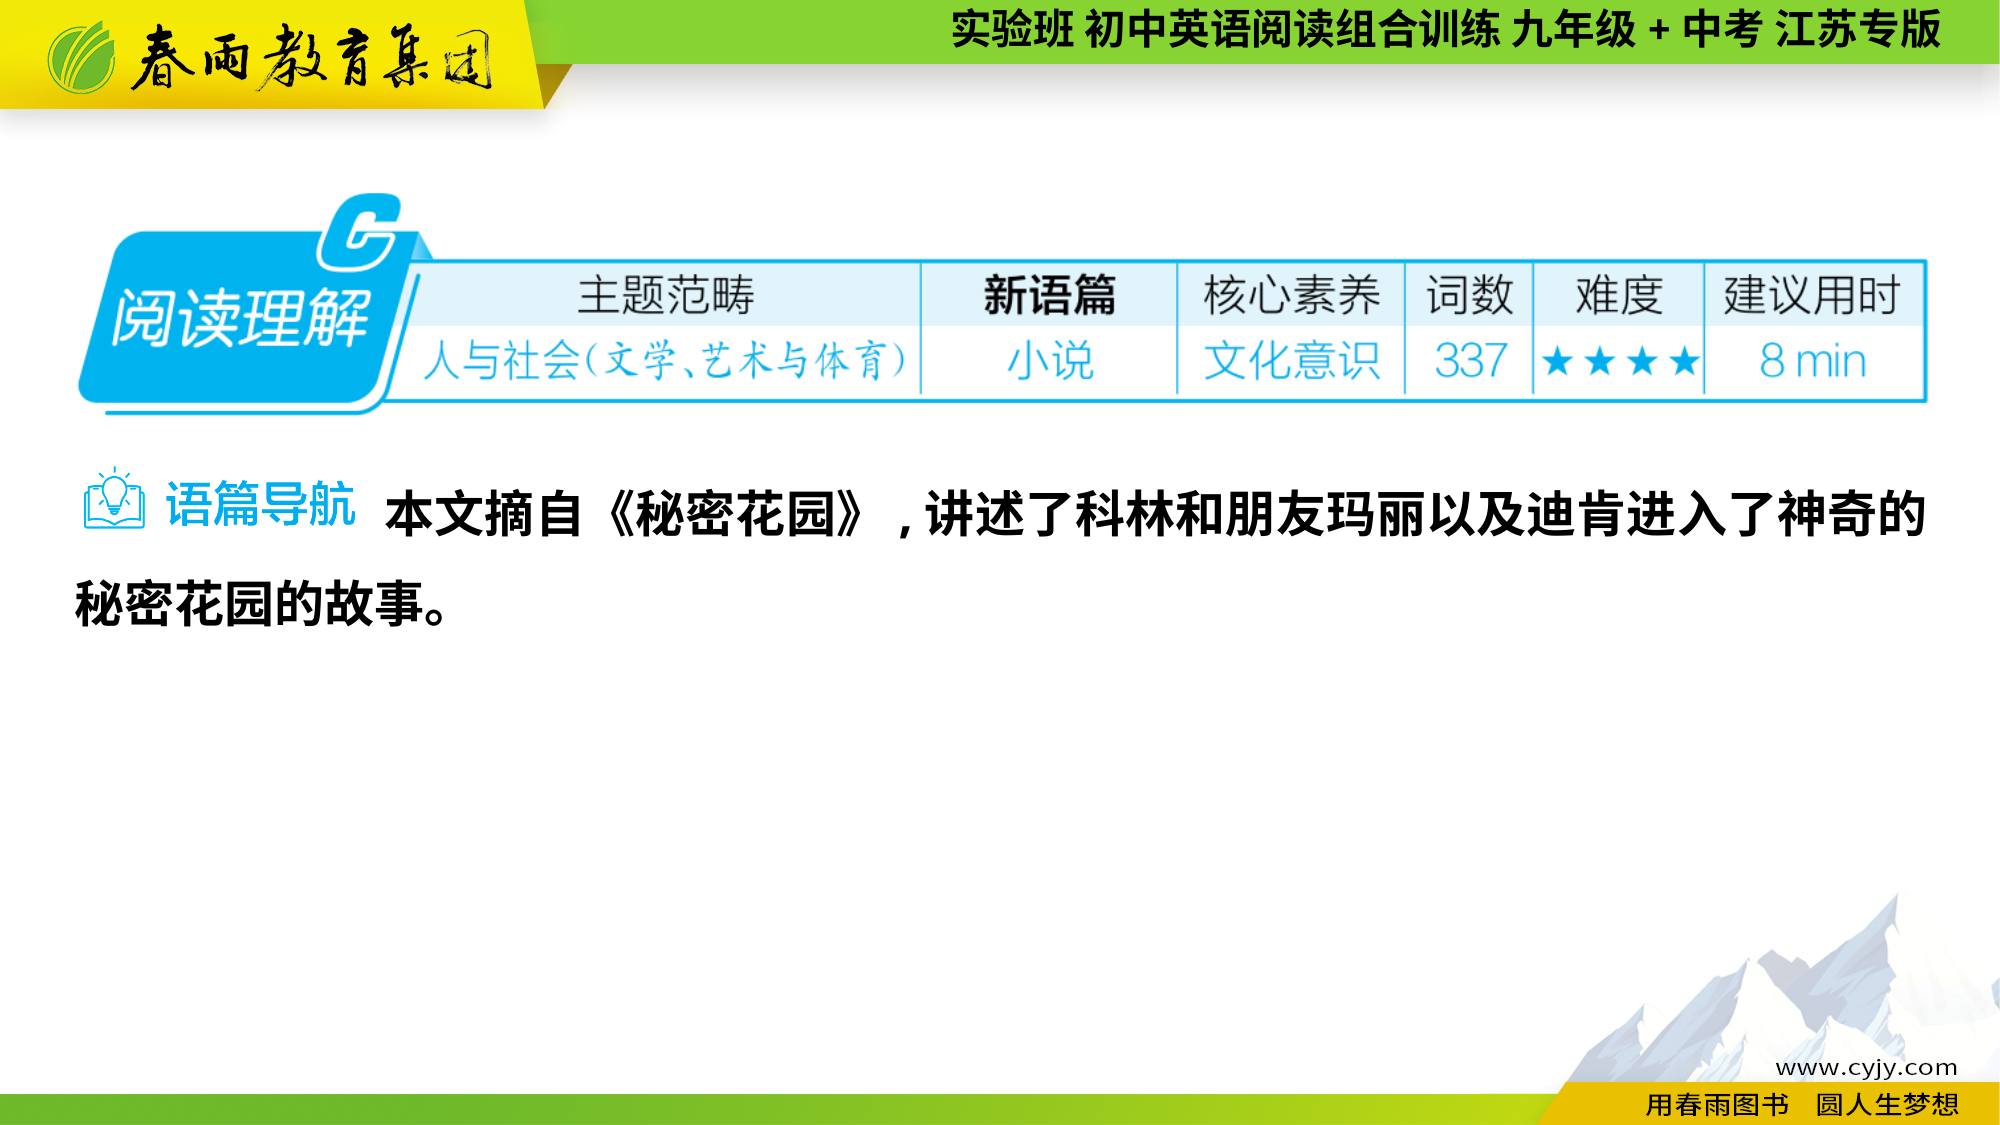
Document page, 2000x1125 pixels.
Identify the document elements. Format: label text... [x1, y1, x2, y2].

list 本文摘自《秘密花园》,讲述了科林和朋友玛丽以及迪肯进入了神奇的秘密花园的故事。 [59, 444, 1944, 631]
picture [0, 0, 2000, 1125]
